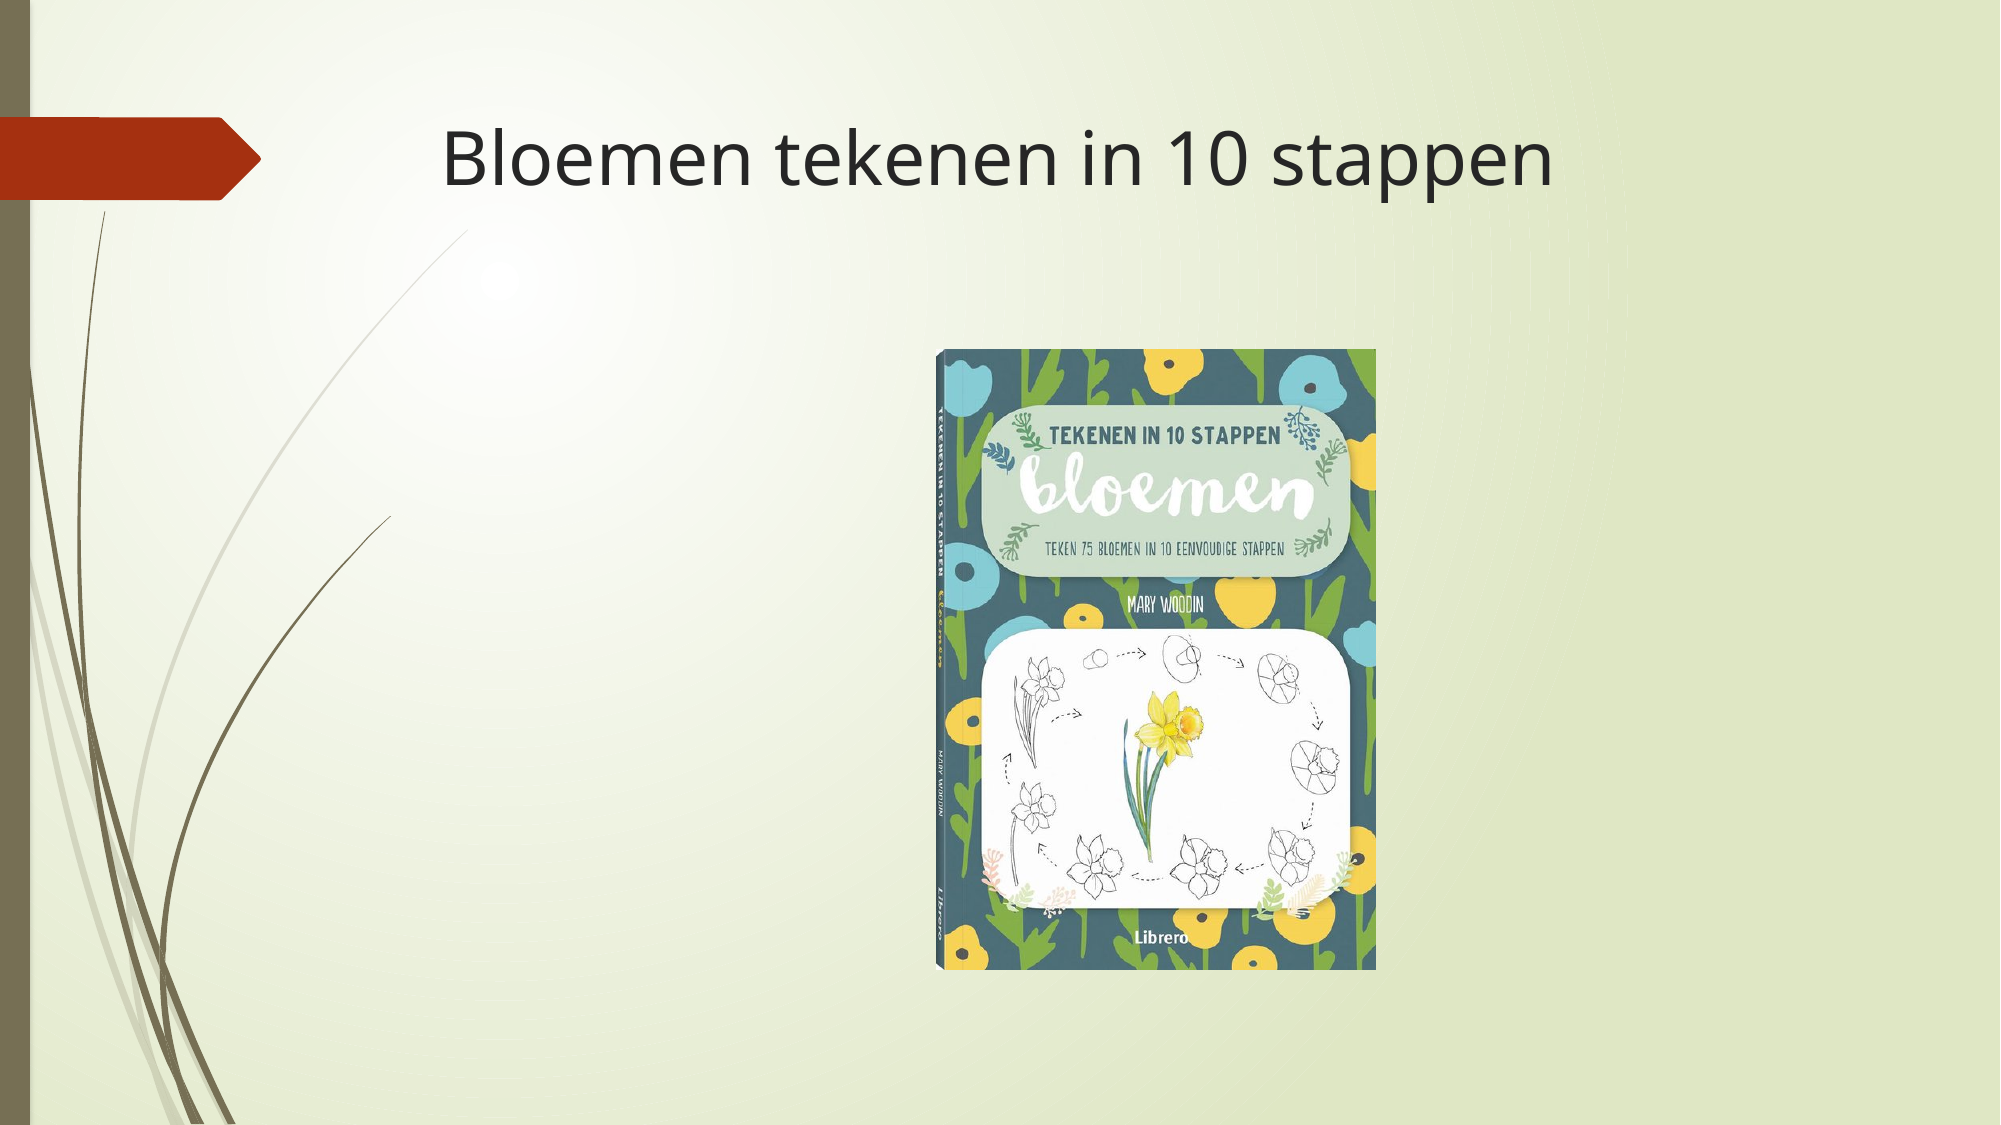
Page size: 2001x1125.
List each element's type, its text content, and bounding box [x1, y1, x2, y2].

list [936, 349, 1376, 971]
title Bloemen tekenen in 10 stappen [425, 102, 1888, 313]
